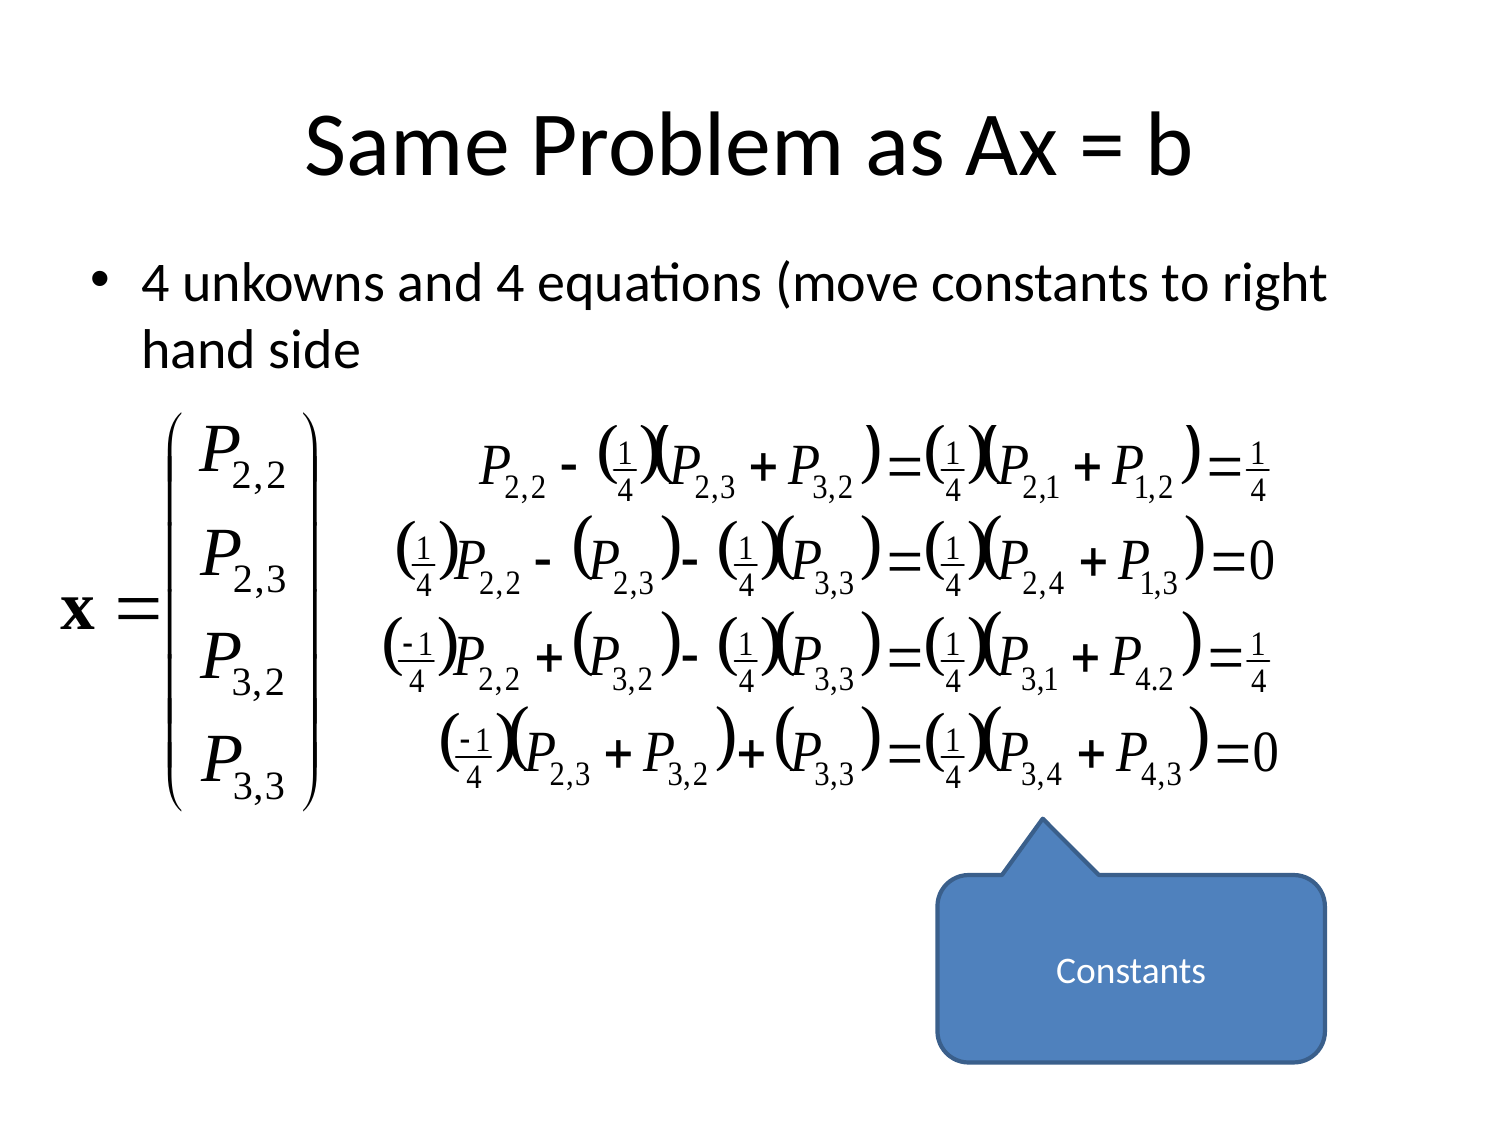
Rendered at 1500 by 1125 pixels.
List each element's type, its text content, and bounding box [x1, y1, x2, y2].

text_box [374, 424, 1288, 805]
title Same Problem as Ax = b [75, 45, 1425, 233]
text_box Constants [935, 816, 1328, 1065]
list 4 unkowns and 4 equations (move constants to right hand side [75, 237, 1425, 388]
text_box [49, 399, 338, 826]
